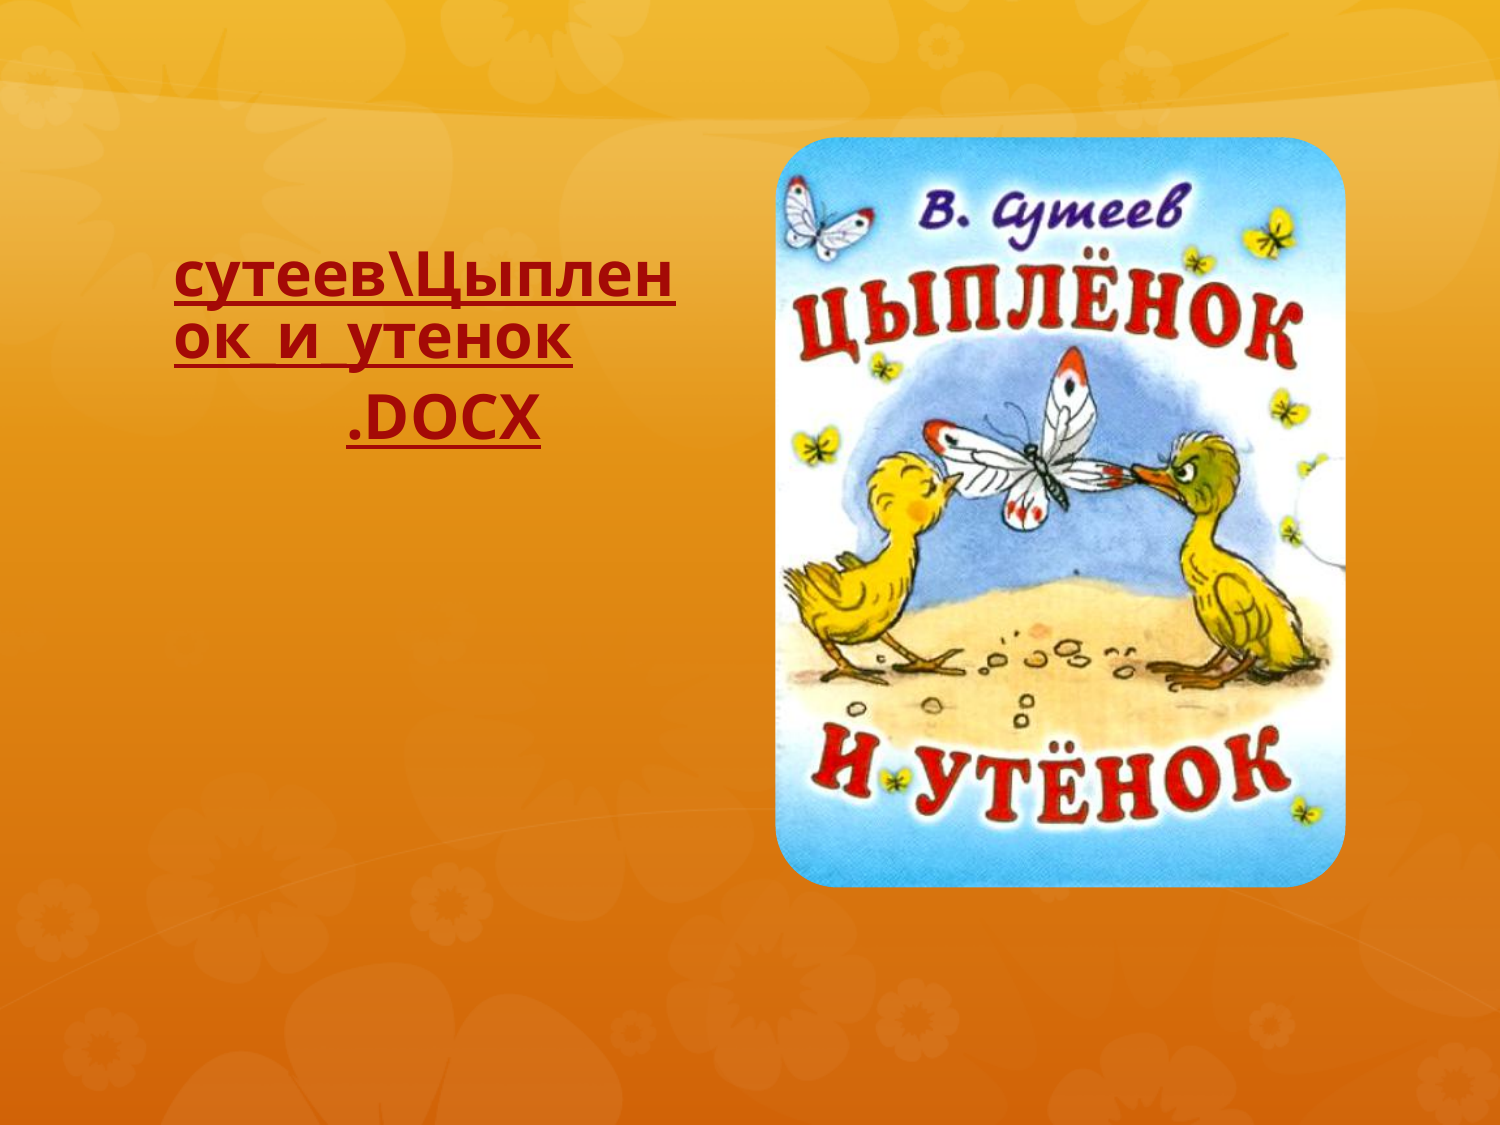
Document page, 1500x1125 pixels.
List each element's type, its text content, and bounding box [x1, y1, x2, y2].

title сутеев\Цыпленок_и_утенок.DOCX [158, 137, 729, 404]
picture [0, 0, 1500, 1125]
